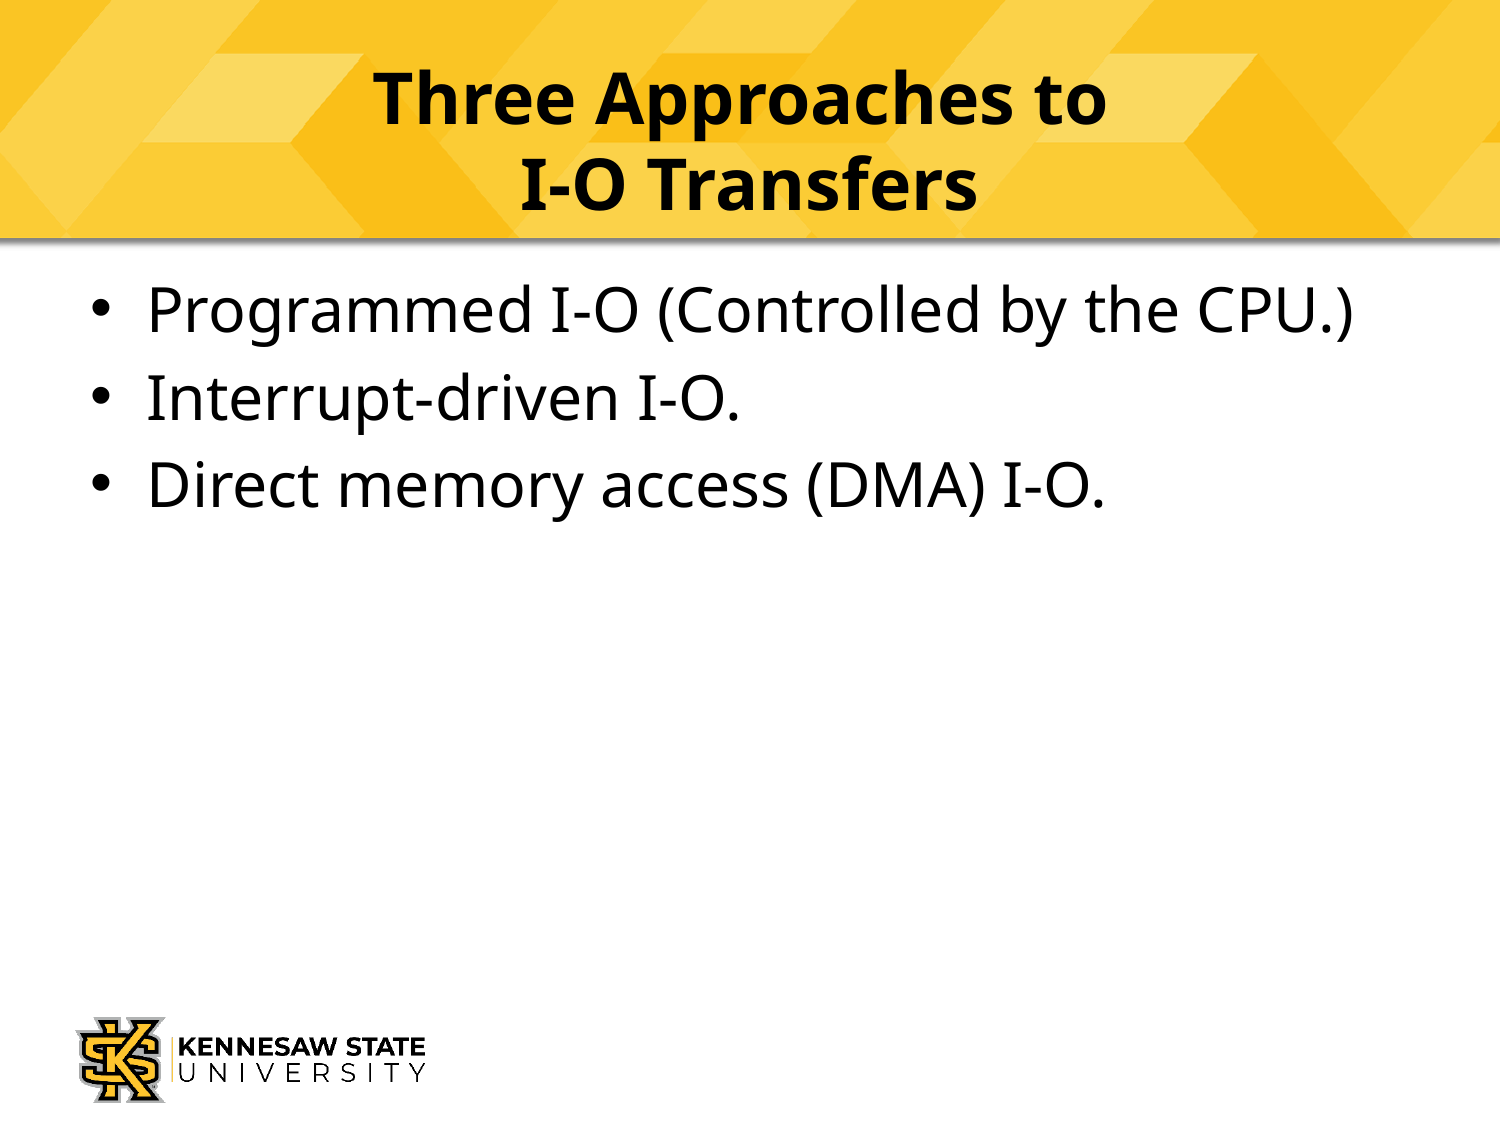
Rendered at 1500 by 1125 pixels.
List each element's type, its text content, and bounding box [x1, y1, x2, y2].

list Programmed I-O (Controlled by the CPU.) Interrupt-driven I-O. Direct memory access (DMA) I-O. [75, 262, 1425, 1005]
picture [0, 0, 1500, 251]
picture [75, 1017, 425, 1103]
title Three Approaches to I-O Transfers [75, 45, 1425, 233]
